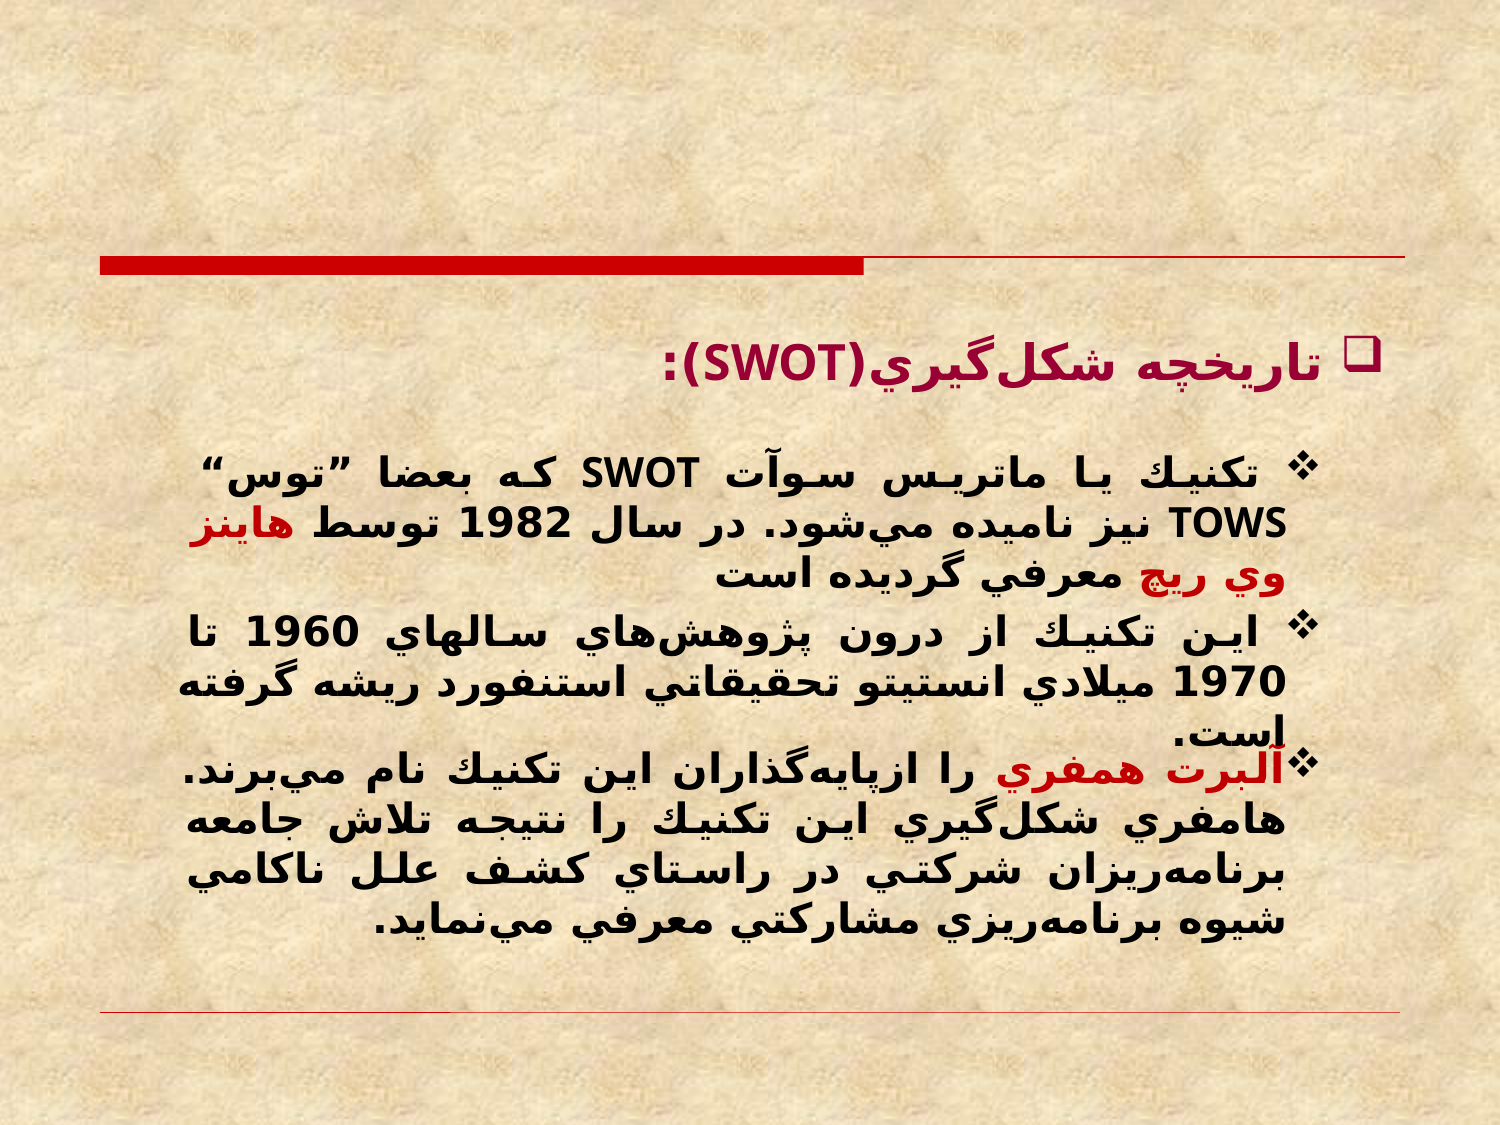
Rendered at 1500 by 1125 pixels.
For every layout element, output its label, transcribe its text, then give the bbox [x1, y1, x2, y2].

text_box آلبرت همفري را ازپايه‌گذاران اين تكنيك نام مي‌برند. هامفري شكل‌گيري اين تكنيك را نتيجه تلاش جامعه برنامه‌ريزان شركتي در راستاي كشف علل ناكامي شيوه برنامه‌ريزي مشاركتي معرفي مي‌نمايد. [162, 734, 1338, 950]
picture [0, 0, 1500, 1125]
text_box تاريخچه شكل‌گيري(SWOT): [562, 323, 1400, 398]
text_box اين تكنيك از درون پژوهش‌هاي سالهاي 1960 تا 1970 ميلادي انستيتو تحقيقاتي استنفورد ريشه گرفته است. [162, 597, 1338, 734]
text_box تكنيك يا ماتريس سوآت SWOT كه بعضا ”توس“ TOWS نيز ناميده مي‌شود. در سال 1982 توسط هاينز وي ريچ معرفي گرديده است [174, 438, 1338, 597]
